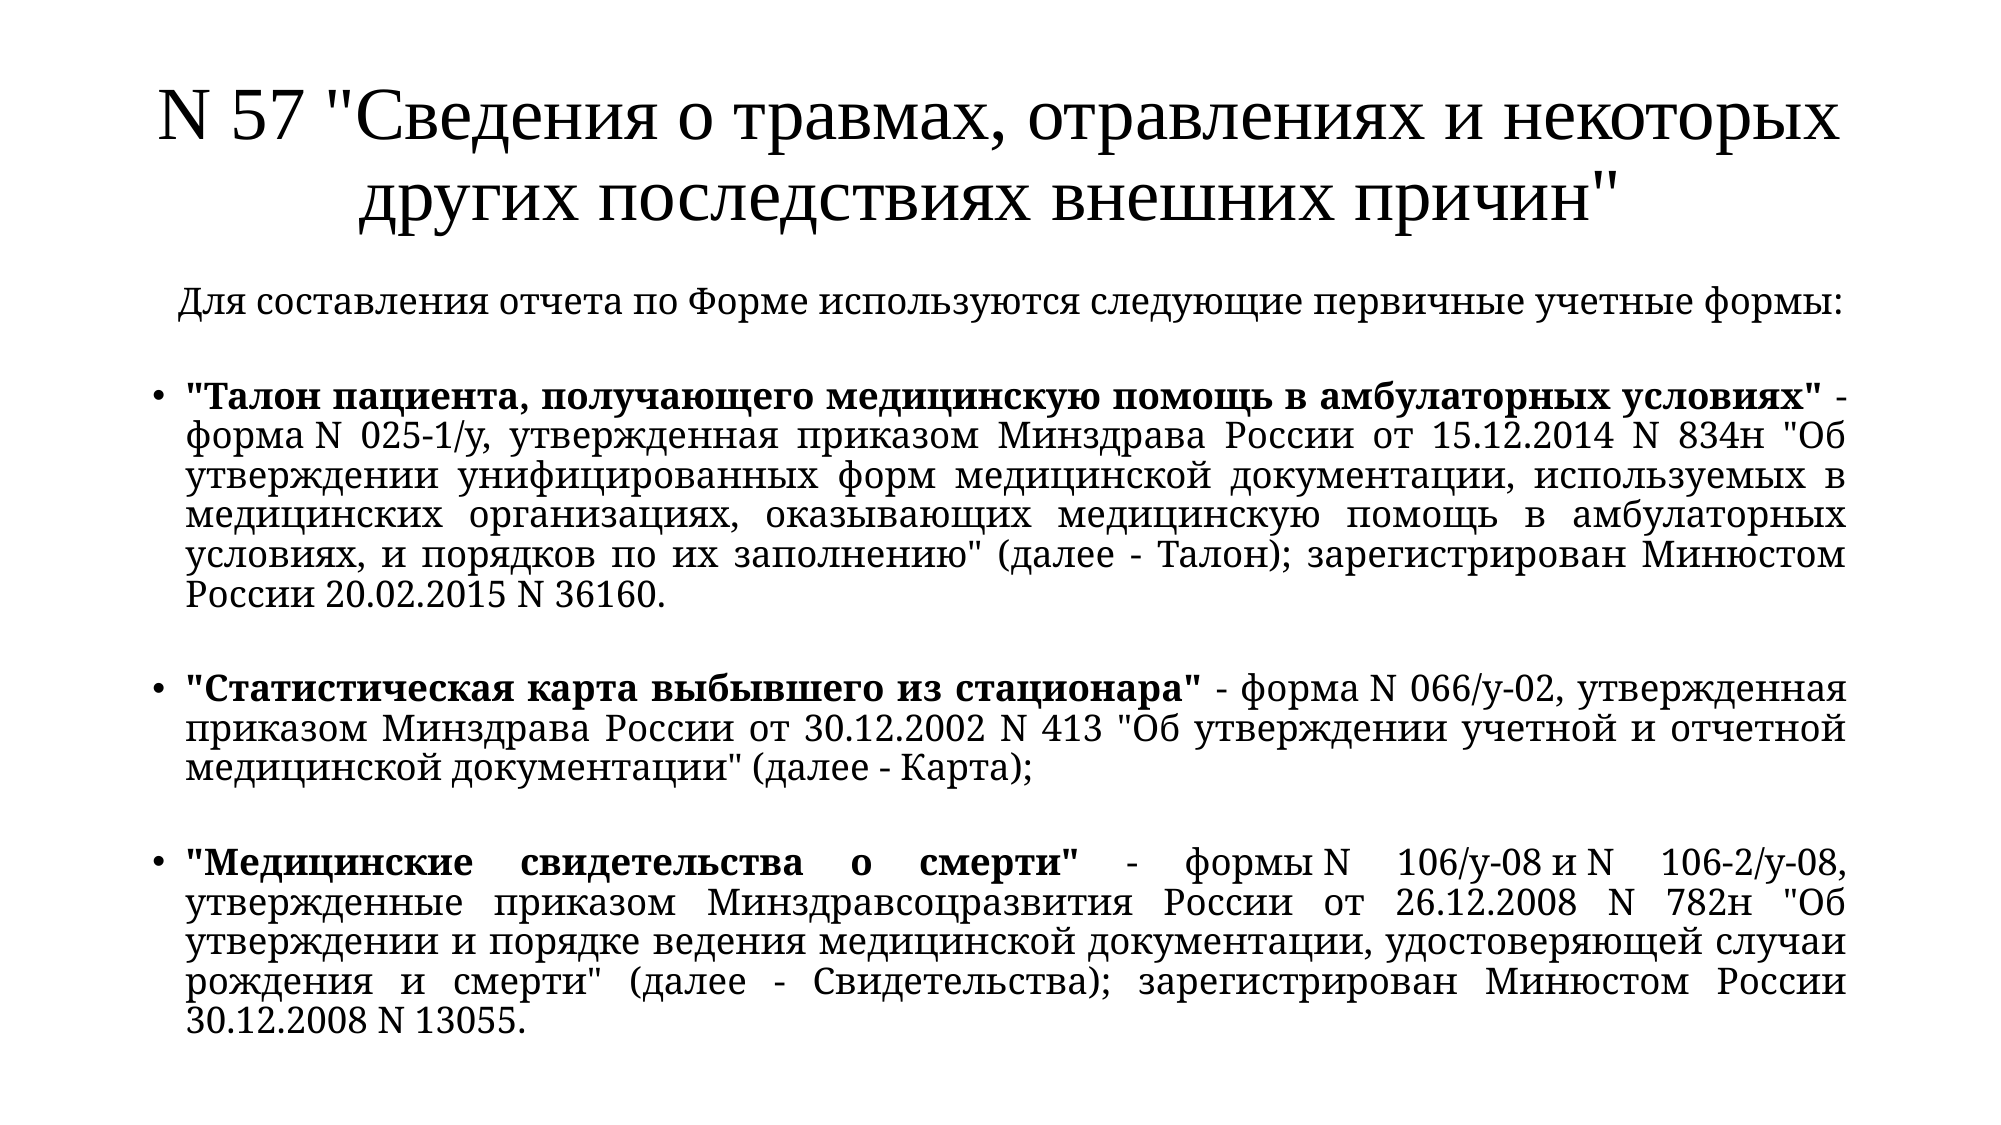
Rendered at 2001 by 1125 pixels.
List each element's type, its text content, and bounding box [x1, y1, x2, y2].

list Для составления отчета по Форме используются следующие первичные учетные формы: "Талон пациента, получающего медицинскую помощь в амбулаторных условиях" - форма N 025-1/у, утвержденная приказом Минздрава России от 15.12.2014 N 834н "Об утверждении унифицированных форм медицинской документации, используемых в медицинских организациях, оказывающих медицинскую помощь в амбулаторных условиях, и порядков по их заполнению" (далее - Талон); зарегистрирован Минюстом России 20.02.2015 N 36160. "Статистическая карта выбывшего из стационара" - форма N 066/у-02, утвержденная приказом Минздрава России от 30.12.2002 N 413 "Об утверждении учетной и отчетной медицинской документации" (далее - Карта); "Медицинские свидетельства о смерти" - формы N 106/у-08 и N 106-2/у-08, утвержденные приказом Минздравсоцразвития России от 26.12.2008 N 782н "Об утверждении и порядке ведения медицинской документации, удостоверяющей случаи рождения и смерти" (далее - Свидетельства); зарегистрирован Минюстом России 30.12.2008 N 13055. [137, 275, 1863, 1078]
title N 57 "Сведения о травмах, отравлениях и некоторых других последствиях внешних причин" [137, 47, 1863, 265]
